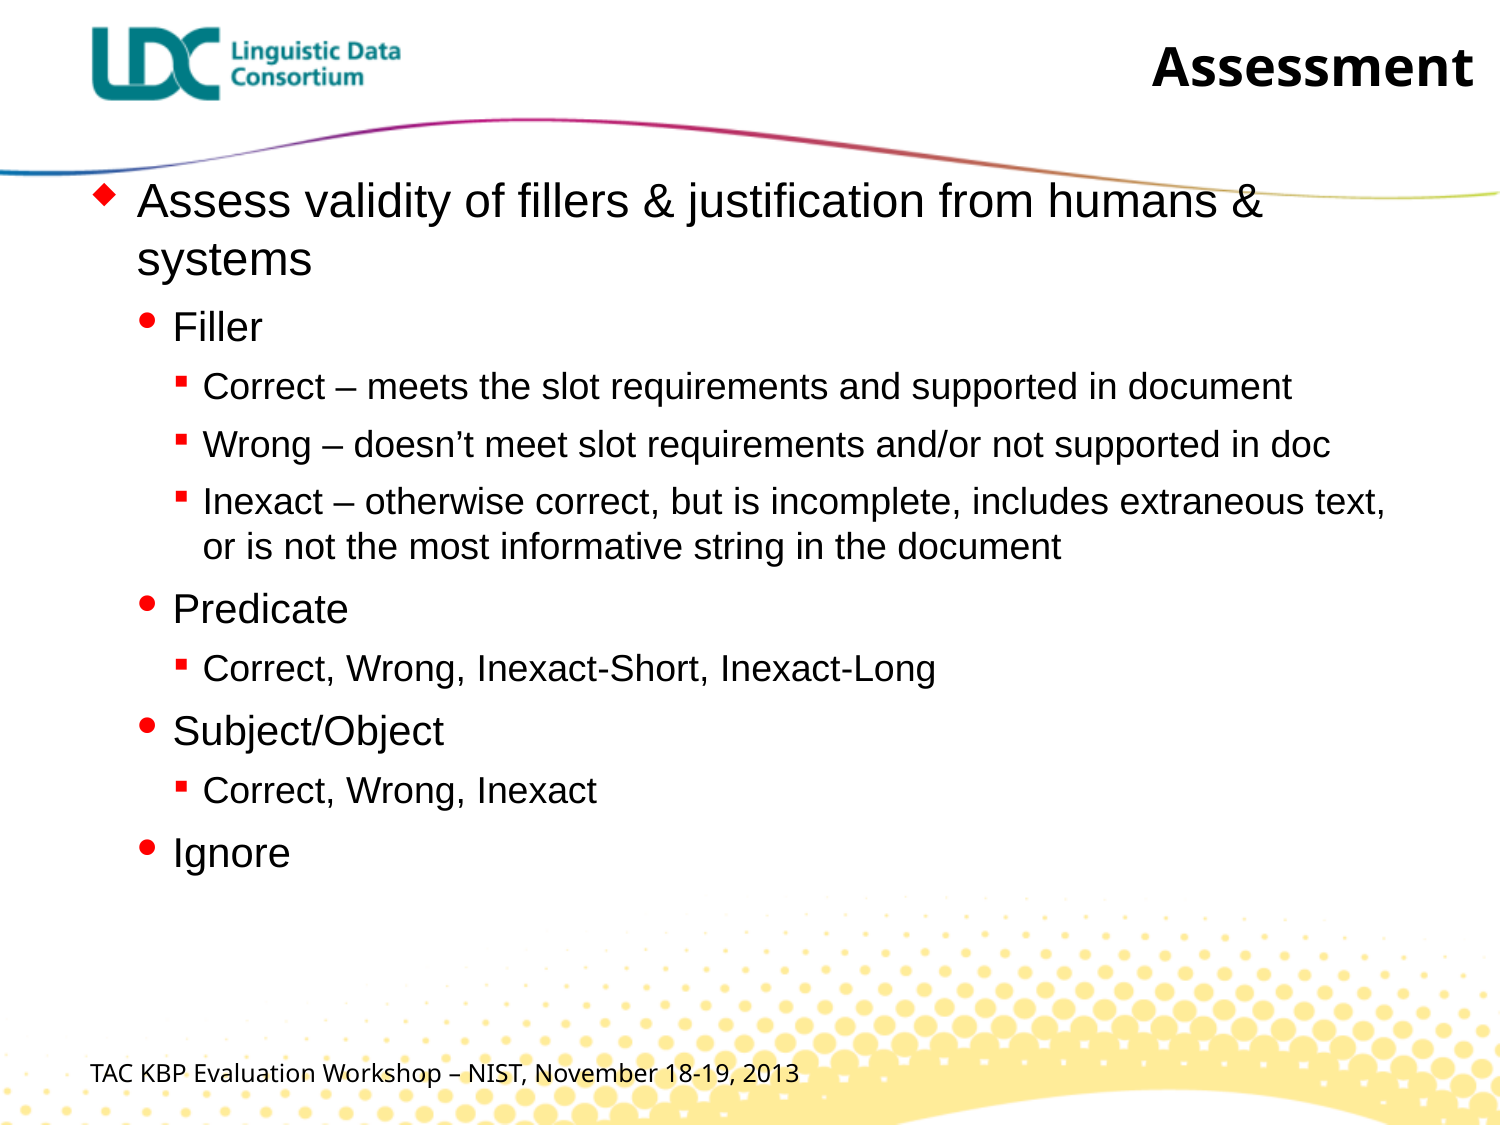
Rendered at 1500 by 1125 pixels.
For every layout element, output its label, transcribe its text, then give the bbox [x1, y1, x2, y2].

title Assessment [425, 32, 1475, 163]
list Assess validity of fillers & justification from humans & systems Filler Correct – meets the slot requirements and supported in document Wrong – doesn’t meet slot requirements and/or not supported in doc Inexact – otherwise correct, but is incomplete, includes extraneous text, or is not the most informative string in the document Predicate Correct, Wrong, Inexact-Short, Inexact-Long Subject/Object Correct, Wrong, Inexact Ignore [75, 162, 1425, 975]
footer TAC KBP Evaluation Workshop – NIST, November 18-19, 2013 [74, 1049, 1076, 1103]
picture [0, 0, 1500, 1125]
